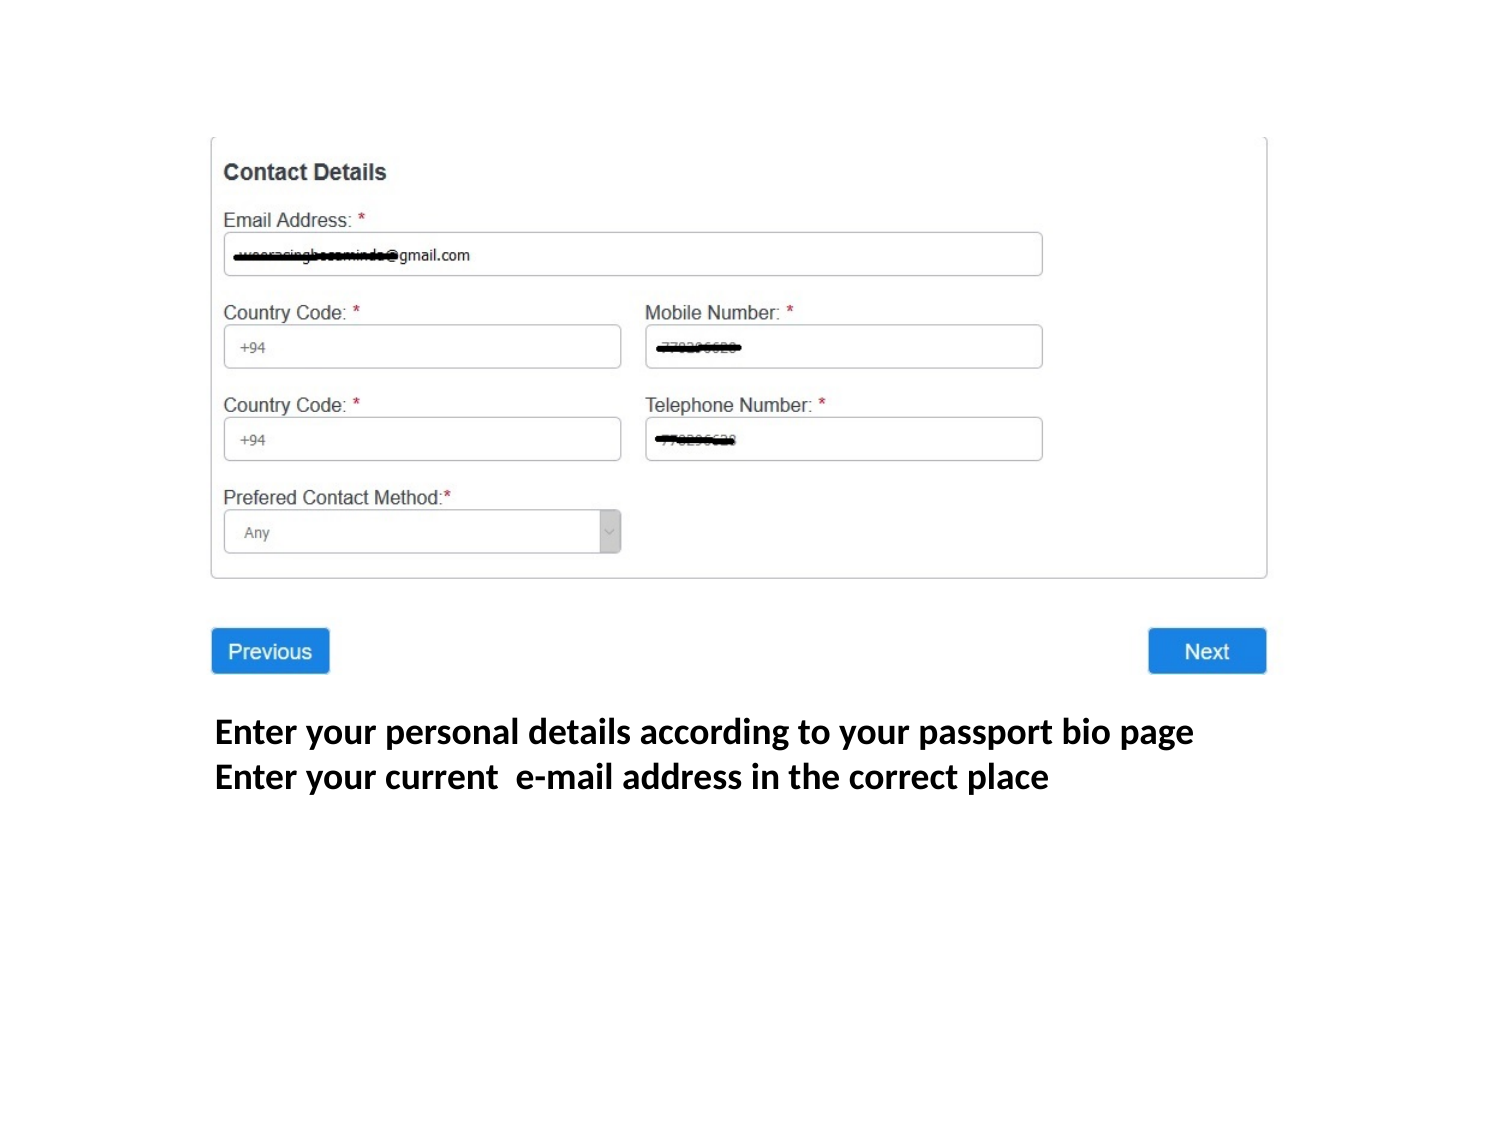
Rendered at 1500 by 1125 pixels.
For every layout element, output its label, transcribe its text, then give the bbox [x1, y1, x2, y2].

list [111, 137, 1395, 676]
text_box Enter your personal details according to your passport bio page Enter your current e-mail address in the correct place [200, 699, 1225, 805]
